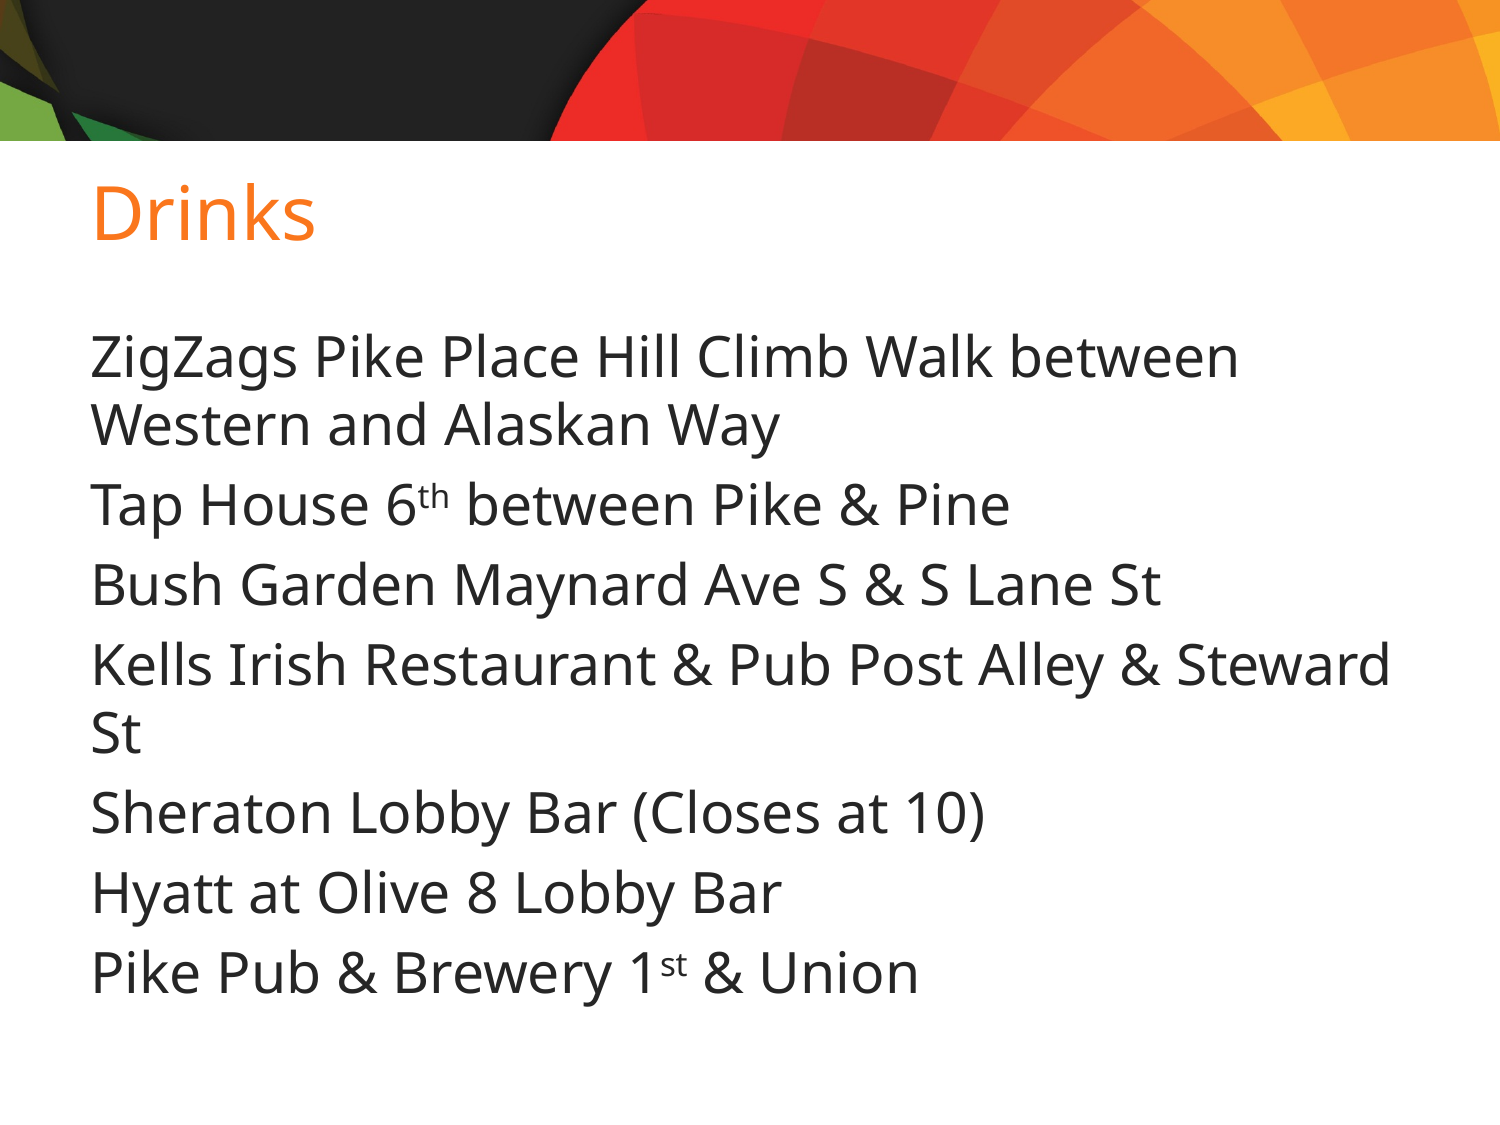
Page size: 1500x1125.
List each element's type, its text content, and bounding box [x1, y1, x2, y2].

picture [0, 0, 1500, 141]
title Drinks [75, 174, 1425, 288]
list ZigZags Pike Place Hill Climb Walk between Western and Alaskan Way Tap House 6th between Pike & Pine Bush Garden Maynard Ave S & S Lane St Kells Irish Restaurant & Pub Post Alley & Steward St Sheraton Lobby Bar (Closes at 10) Hyatt at Olive 8 Lobby Bar Pike Pub & Brewery 1st & Union [75, 312, 1425, 1013]
